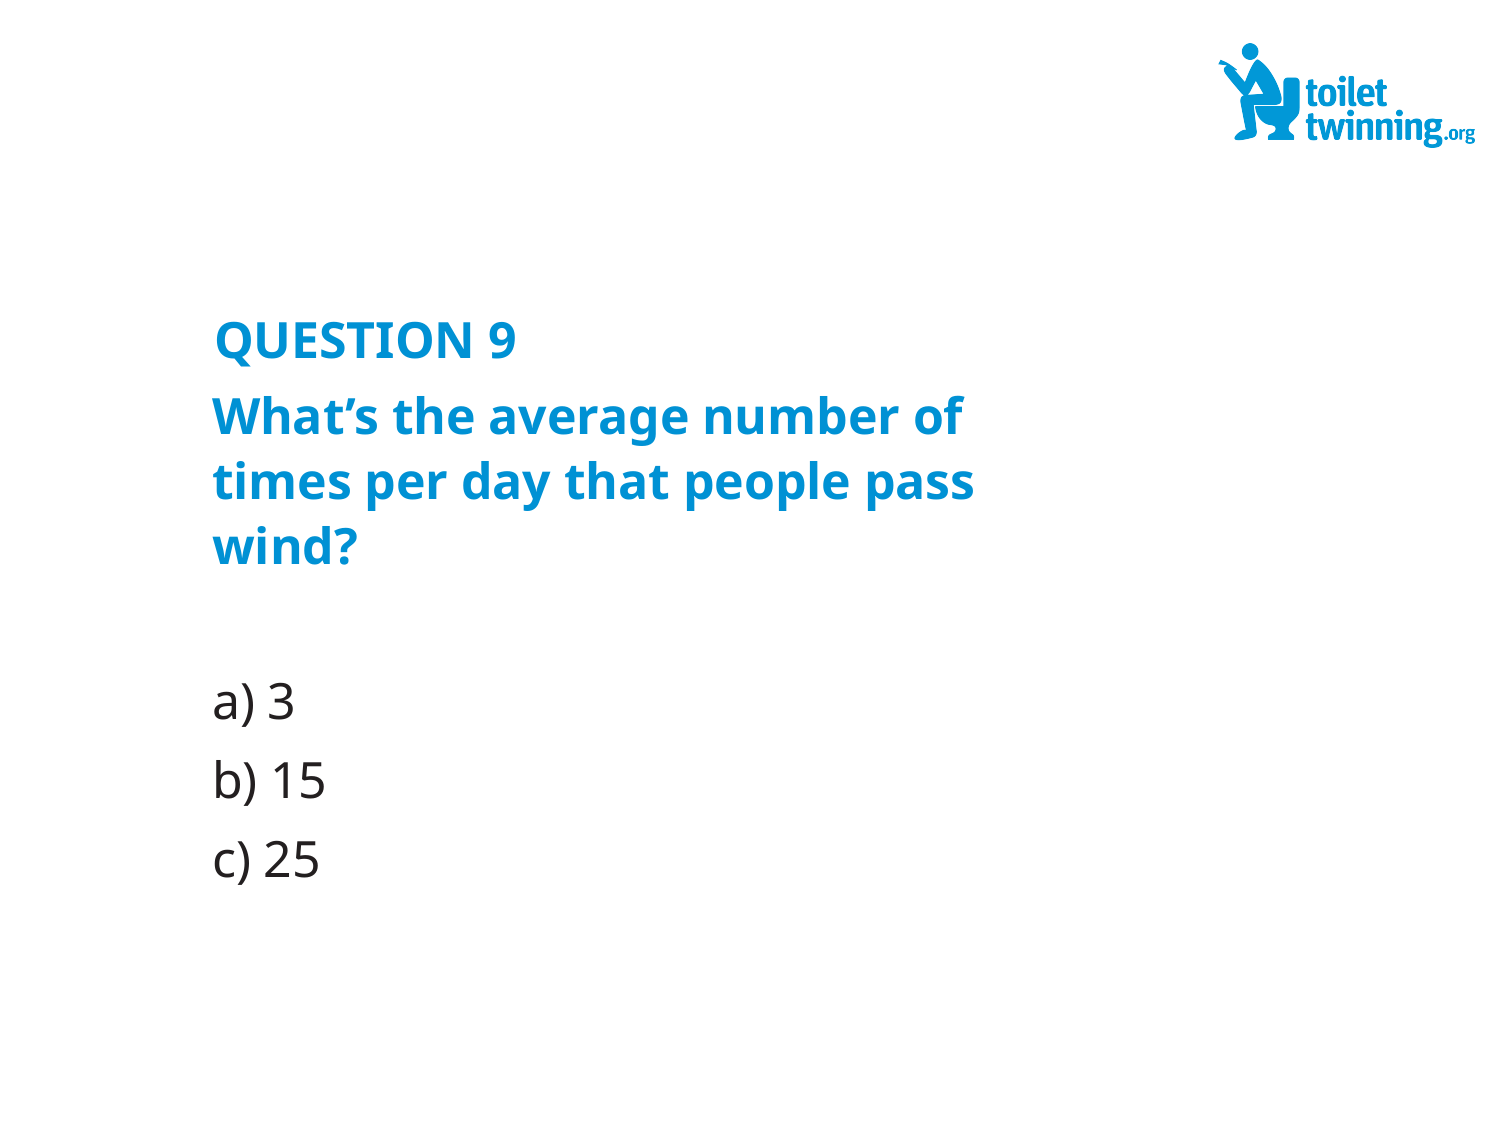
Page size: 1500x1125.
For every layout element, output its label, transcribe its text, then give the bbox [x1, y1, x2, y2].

picture [1218, 43, 1475, 148]
picture [1250, 84, 1261, 94]
text_box QUESTION 9 What’s the average number of times per day that people pass wind? a) 3 b) 15 c) 25 [197, 296, 1124, 895]
picture [1218, 43, 1254, 80]
